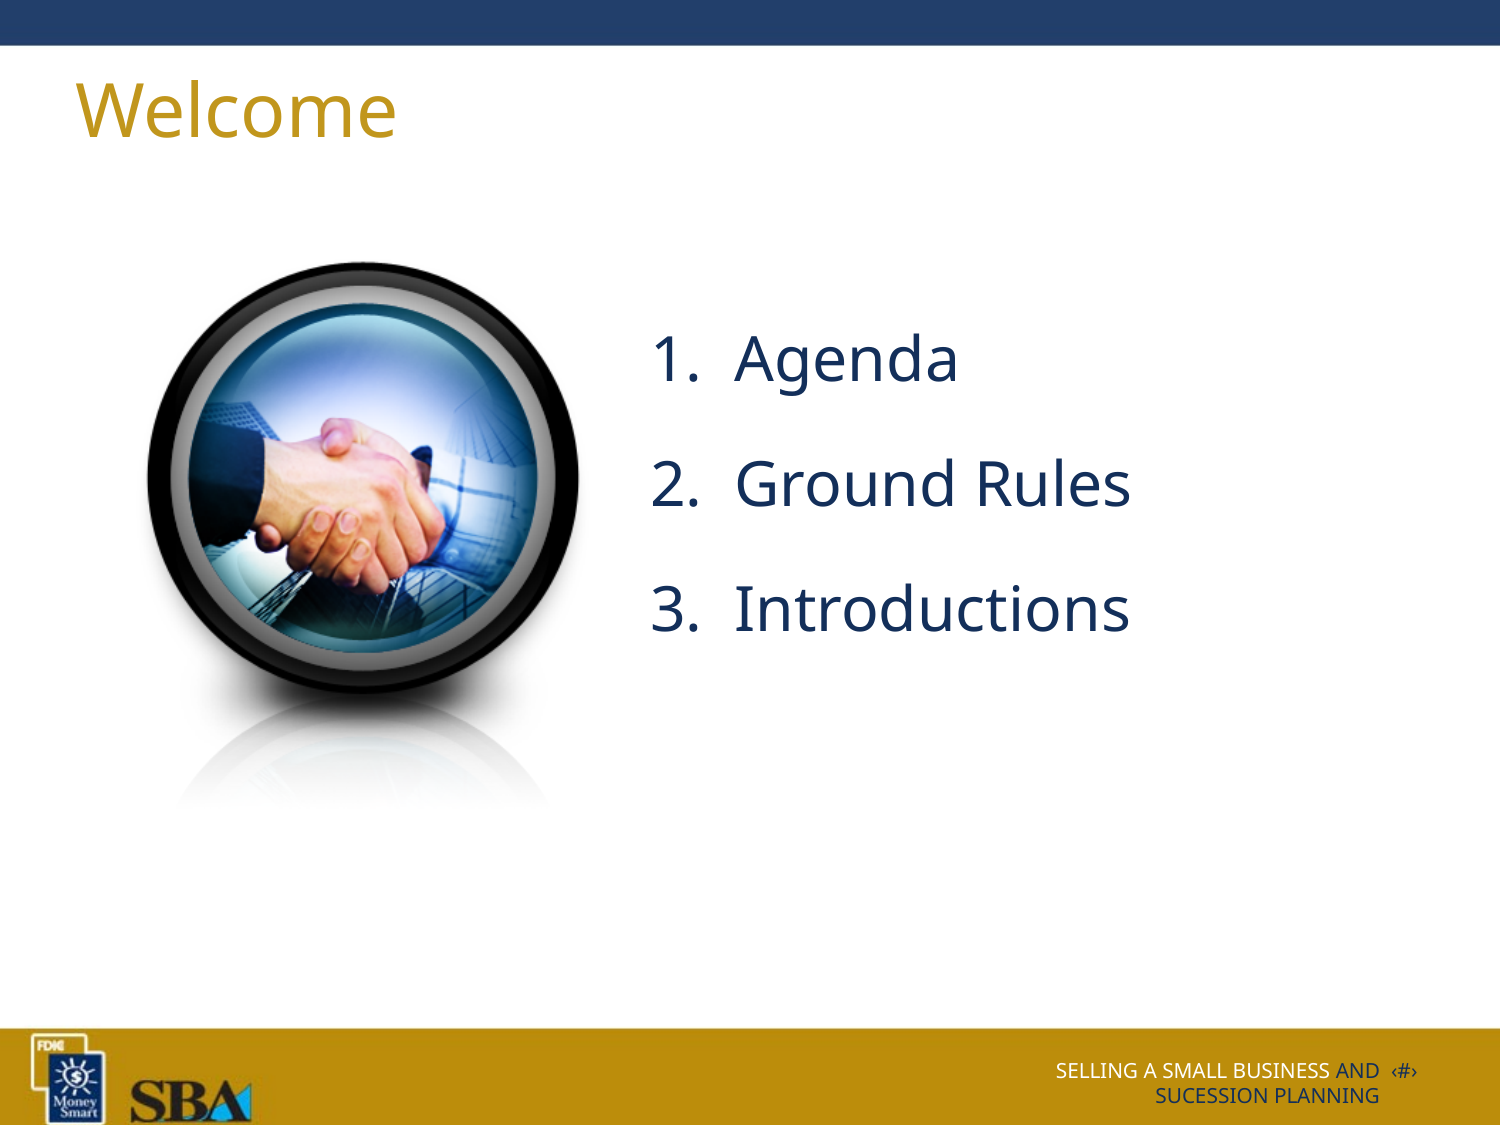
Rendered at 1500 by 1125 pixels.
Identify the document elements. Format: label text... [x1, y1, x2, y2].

picture [0, 0, 1500, 1125]
list Agenda Ground Rules Introductions [649, 211, 1363, 751]
title Welcome [74, 61, 1426, 163]
